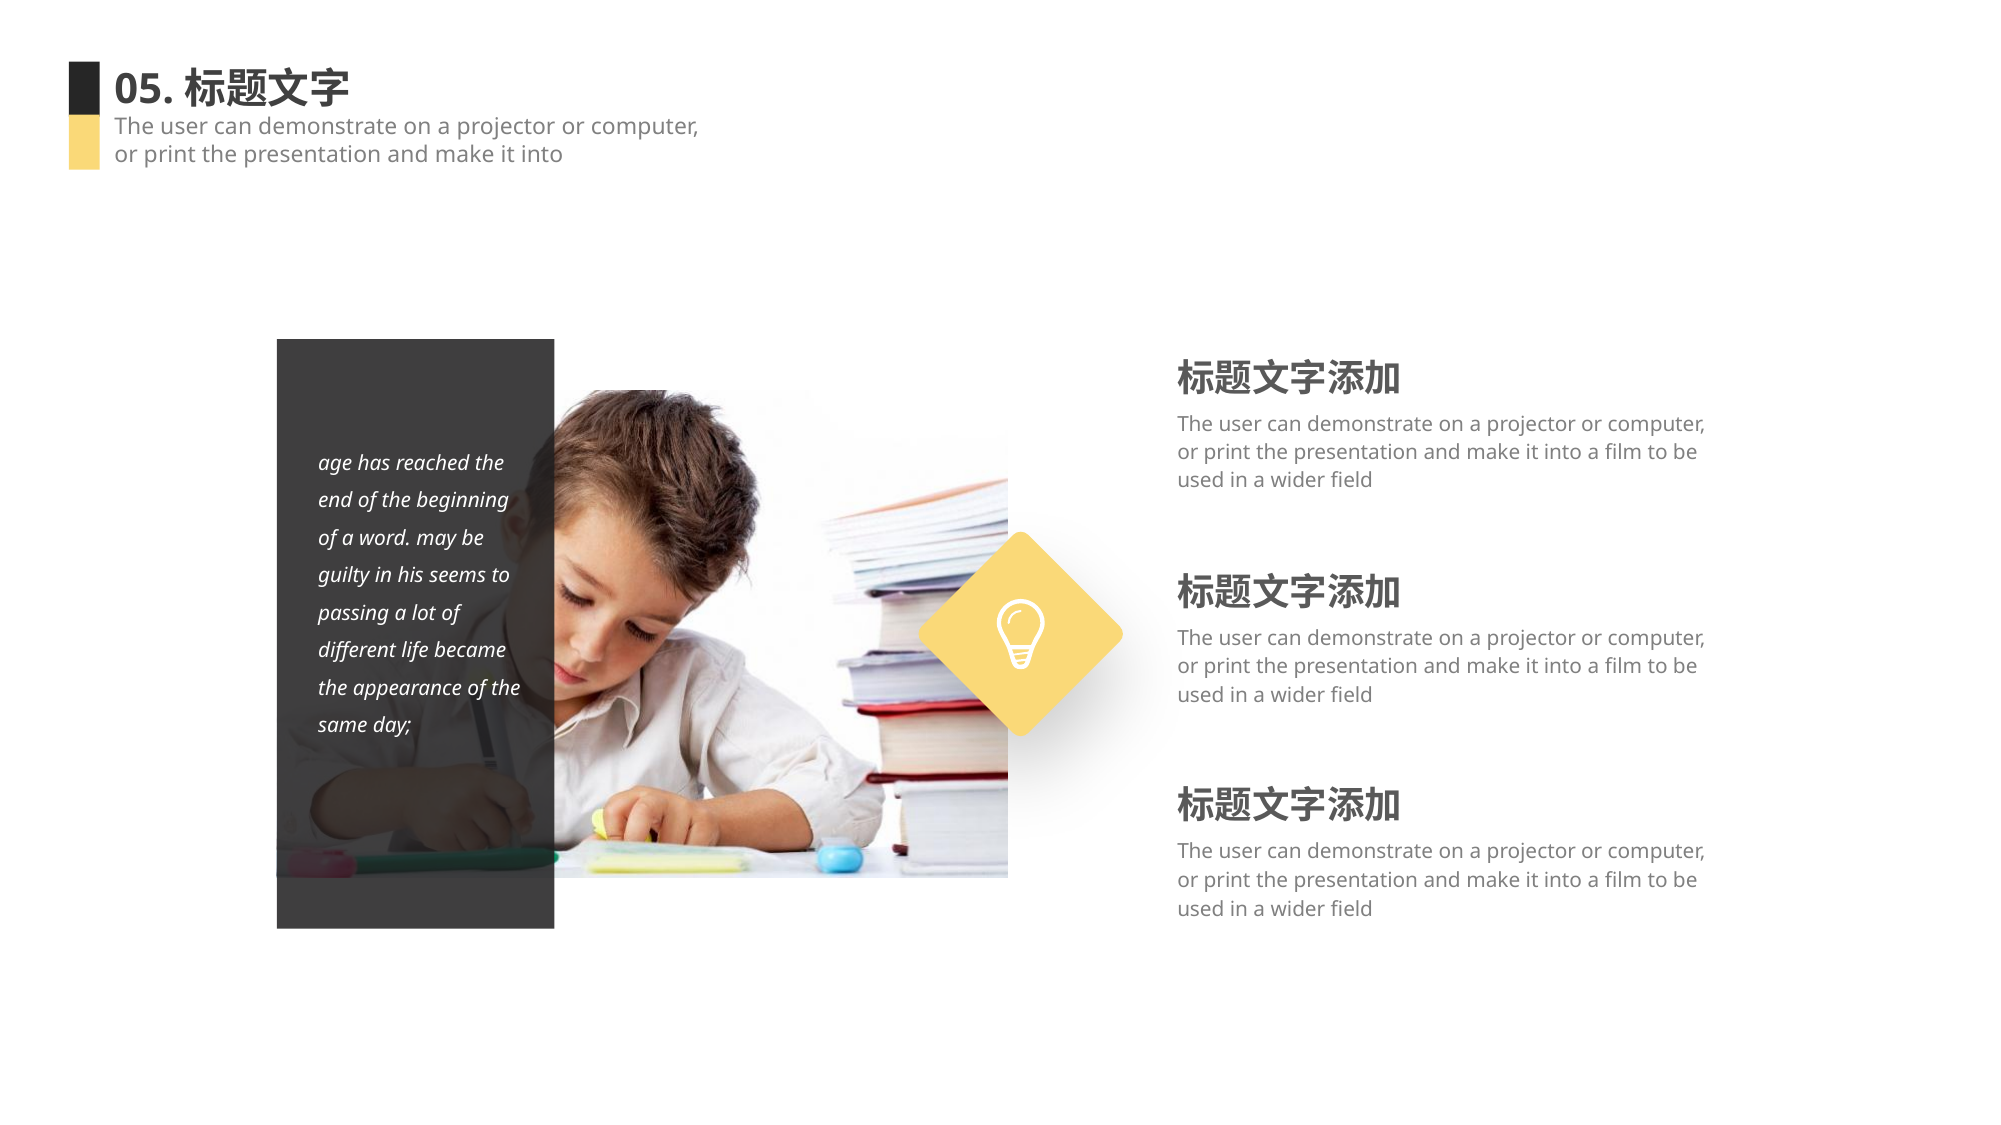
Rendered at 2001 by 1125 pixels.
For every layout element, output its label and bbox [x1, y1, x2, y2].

text_box [1162, 551, 1728, 715]
text_box [1162, 765, 1728, 929]
text_box [276, 339, 1123, 929]
text_box [1162, 337, 1728, 501]
text_box [68, 54, 742, 176]
